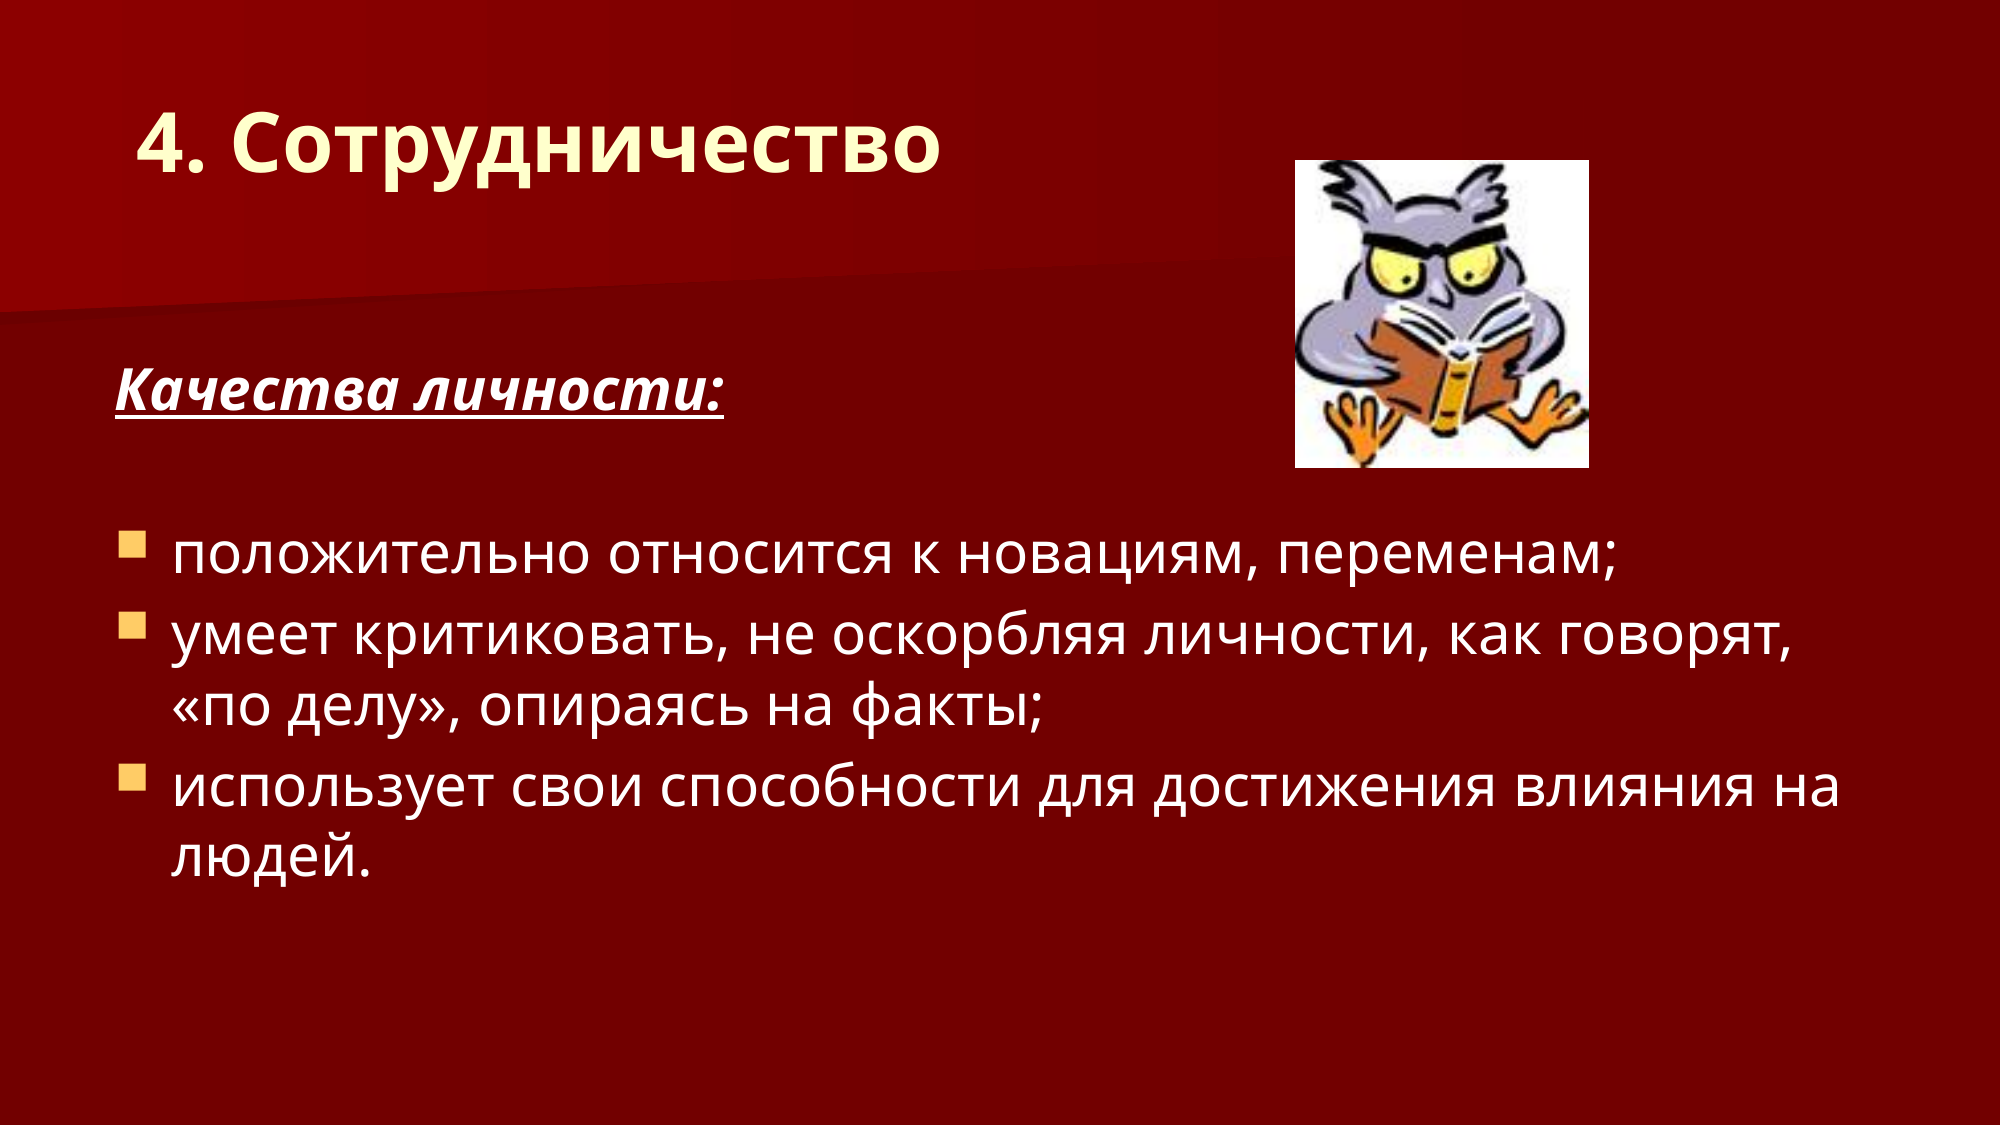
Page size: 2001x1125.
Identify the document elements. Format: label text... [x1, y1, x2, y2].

list Качества личности: положительно относится к новациям, переменам; умеет критиковать, не оскорбляя личности, как говорят, «по делу», опираясь на факты; использует свои способности для достижения влияния на людей. [99, 262, 1901, 1001]
picture [1294, 160, 1590, 469]
title 4. Сотрудничество [99, 44, 1901, 233]
